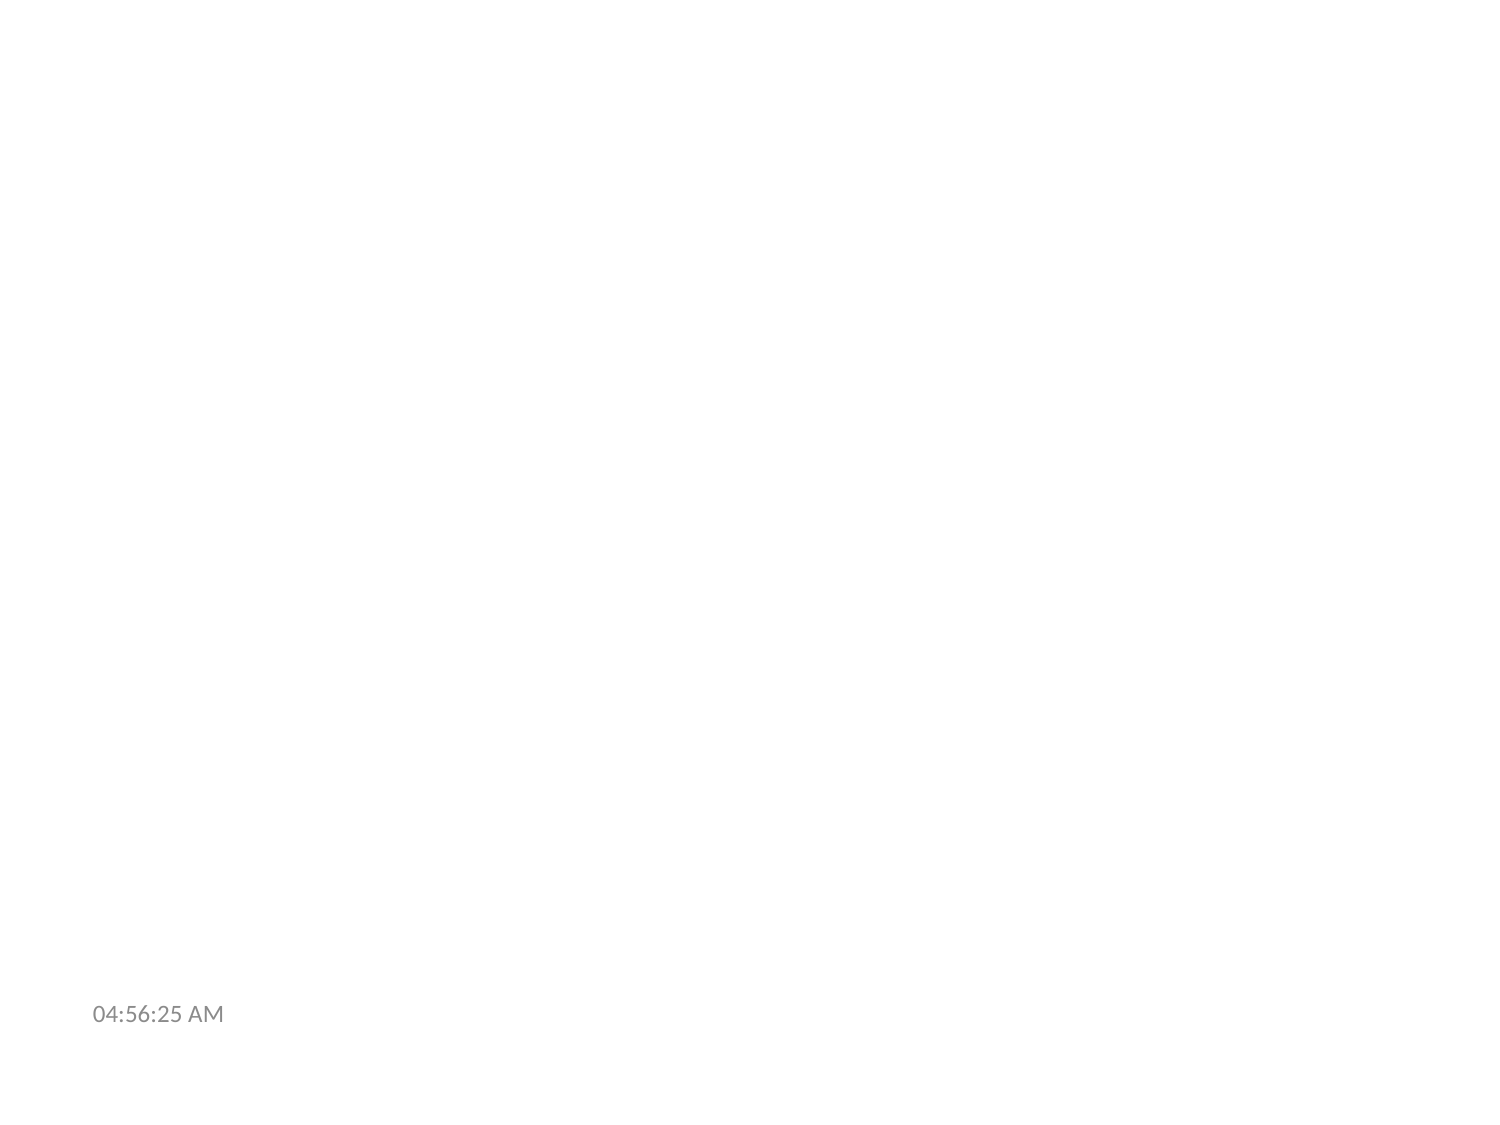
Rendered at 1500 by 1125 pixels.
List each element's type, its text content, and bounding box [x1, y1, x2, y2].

text_box 3:35:09 PM [77, 982, 428, 1043]
